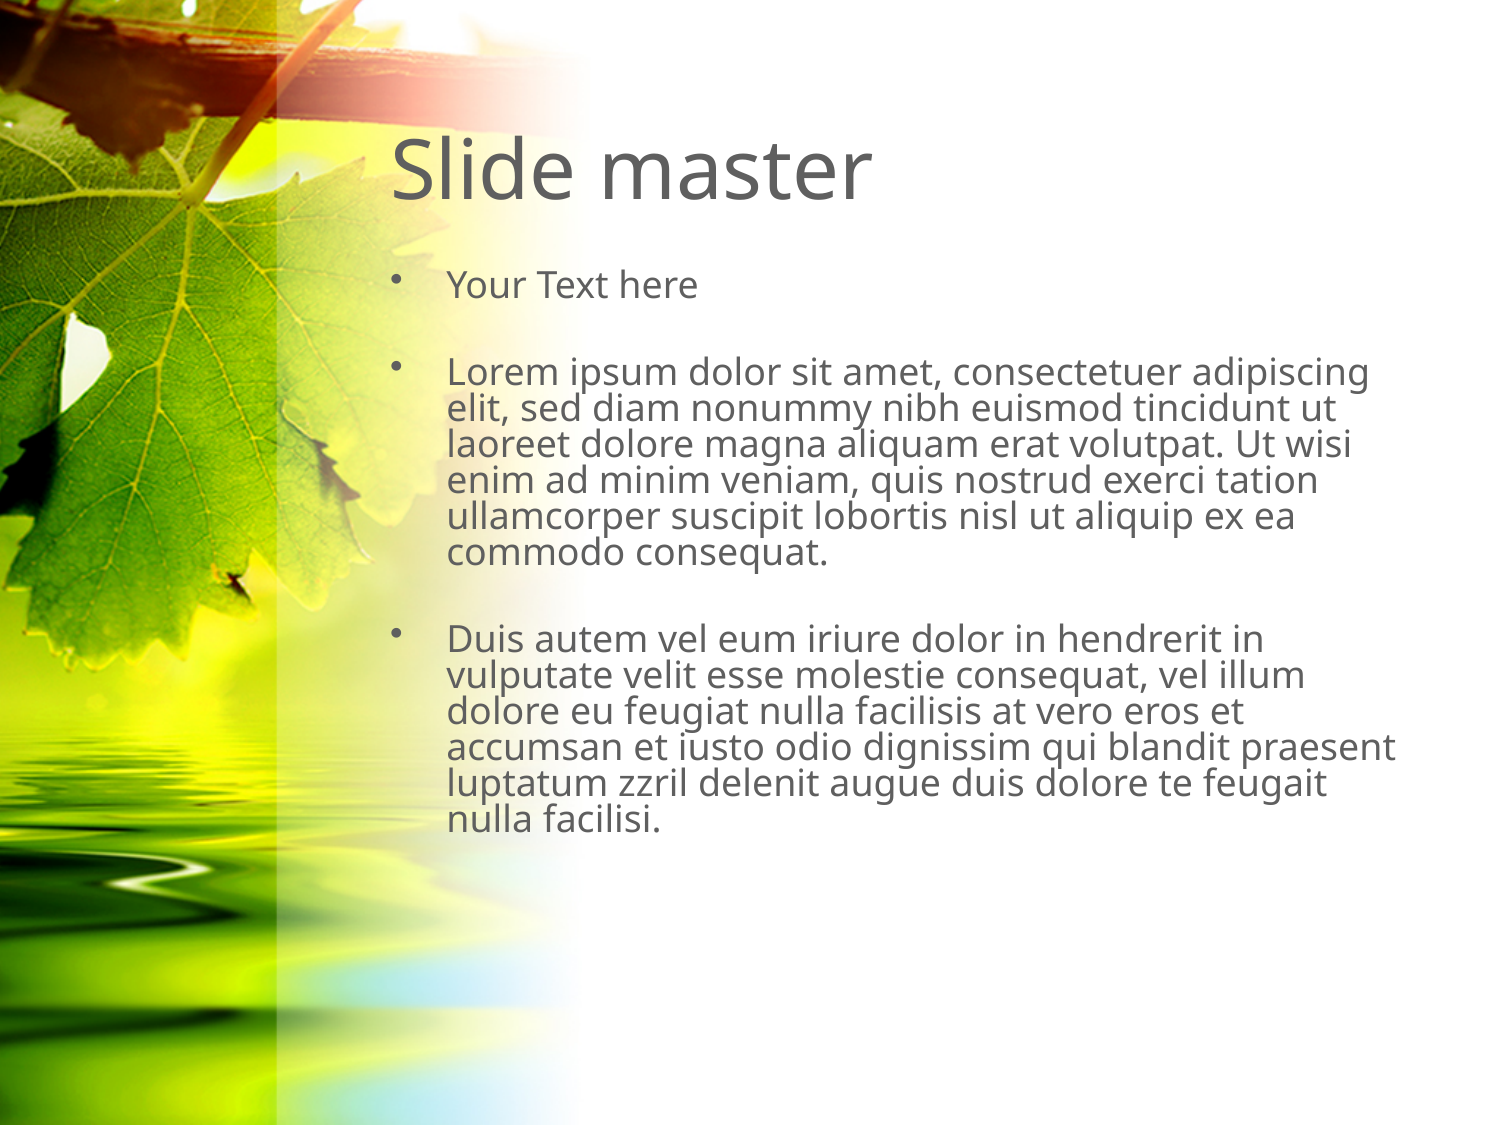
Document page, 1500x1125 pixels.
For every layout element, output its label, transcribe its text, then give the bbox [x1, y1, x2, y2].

title Slide master [375, 107, 1400, 225]
picture [0, 0, 1500, 1125]
list Your Text here Lorem ipsum dolor sit amet, consectetuer adipiscing elit, sed diam nonummy nibh euismod tincidunt ut laoreet dolore magna aliquam erat volutpat. Ut wisi enim ad minim veniam, quis nostrud exerci tation ullamcorper suscipit lobortis nisl ut aliquip ex ea commodo consequat. Duis autem vel eum iriure dolor in hendrerit in vulputate velit esse molestie consequat, vel illum dolore eu feugiat nulla facilisis at vero eros et accumsan et iusto odio dignissim qui blandit praesent luptatum zzril delenit augue duis dolore te feugait nulla facilisi. [375, 262, 1413, 950]
